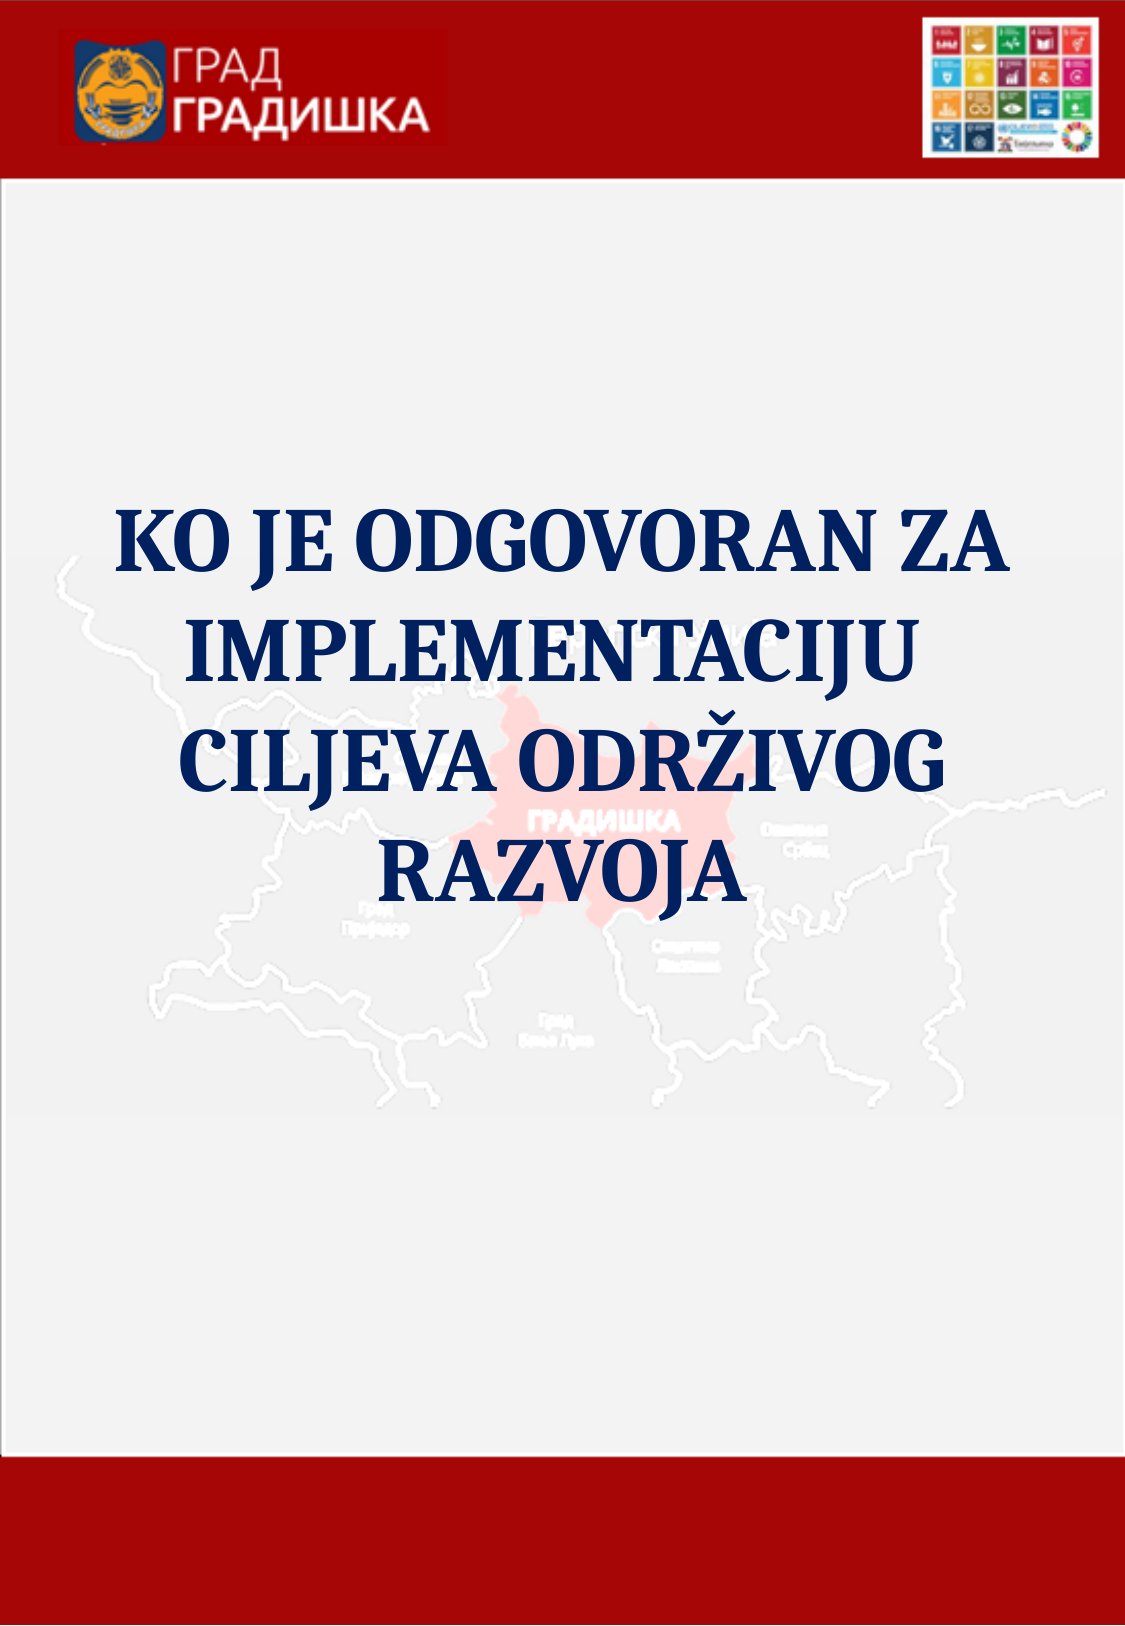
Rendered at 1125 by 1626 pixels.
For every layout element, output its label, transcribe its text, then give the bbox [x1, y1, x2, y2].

picture [0, 0, 1125, 472]
text_box KO JE ODGOVORAN ZA IMPLEMENTACIJU CILJEVA ODRŽIVOG RAZVOJA [0, 472, 1125, 928]
picture [0, 928, 1125, 1625]
